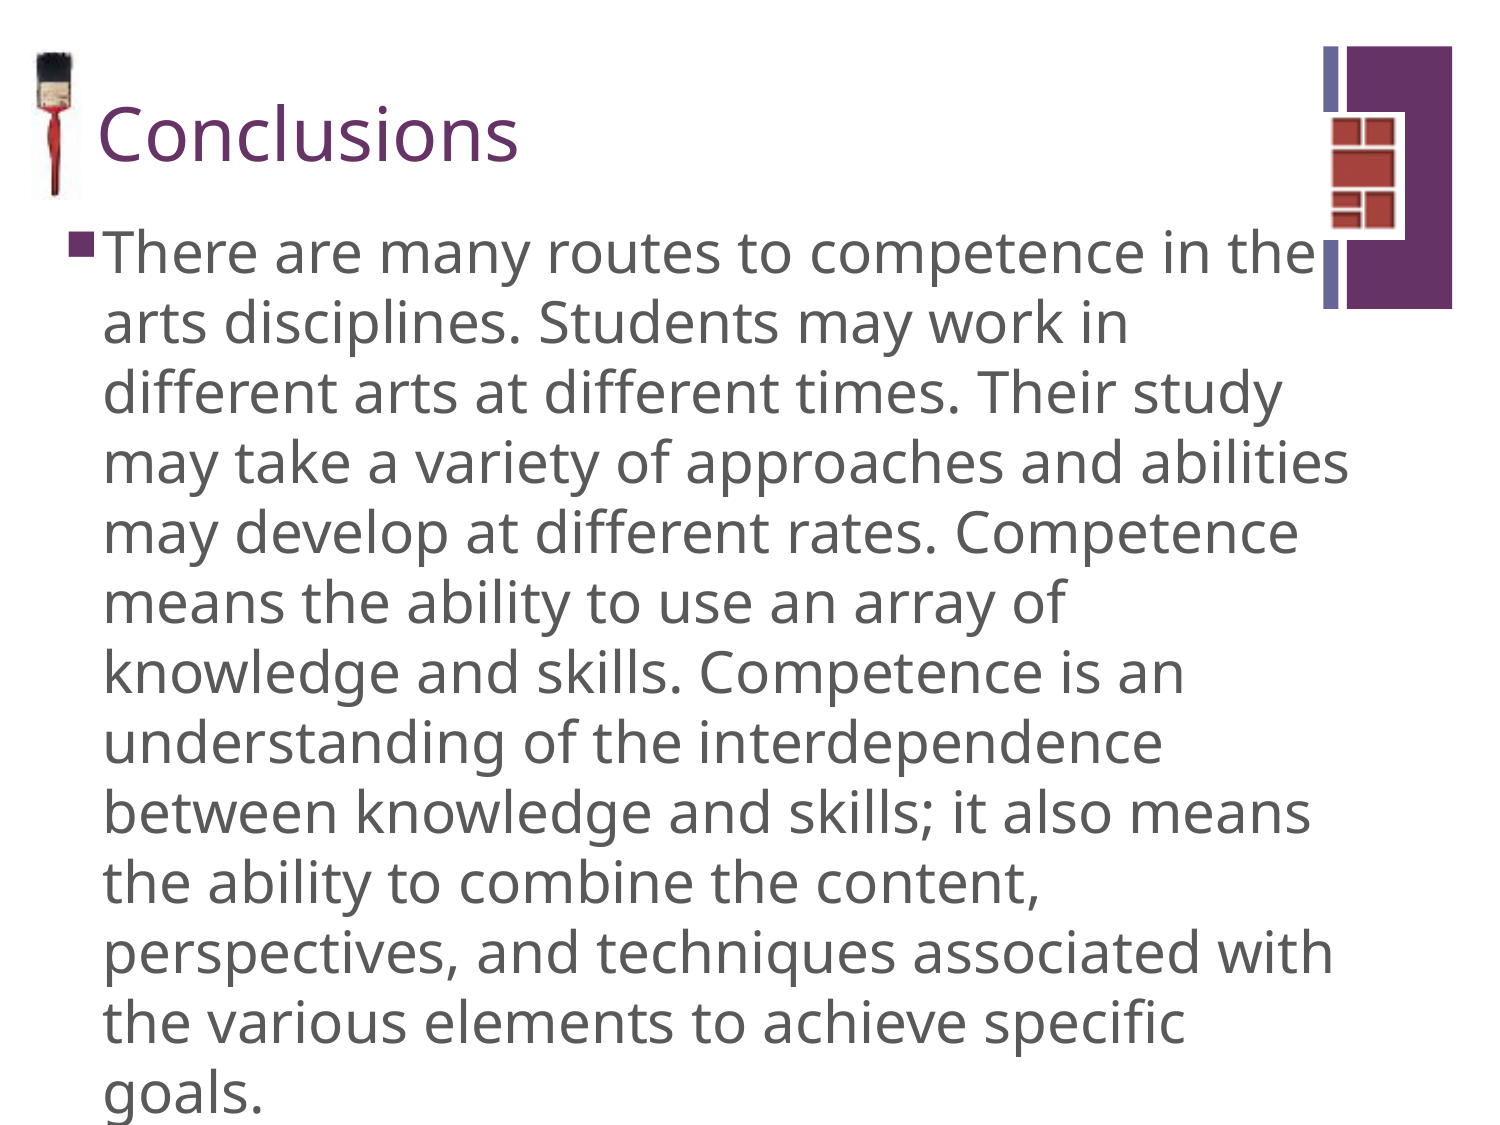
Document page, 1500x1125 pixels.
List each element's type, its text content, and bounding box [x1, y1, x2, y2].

list There are many routes to competence in the arts disciplines. Students may work in different arts at different times. Their study may take a variety of approaches and abilities may develop at different rates. Competence means the ability to use an array of knowledge and skills. Competence is an understanding of the interdependence between knowledge and skills; it also means the ability to combine the content, perspectives, and techniques associated with the various elements to achieve specific goals. [50, 207, 1373, 1013]
title Conclusions [85, 79, 1322, 207]
picture [31, 49, 83, 201]
picture [1320, 111, 1406, 241]
